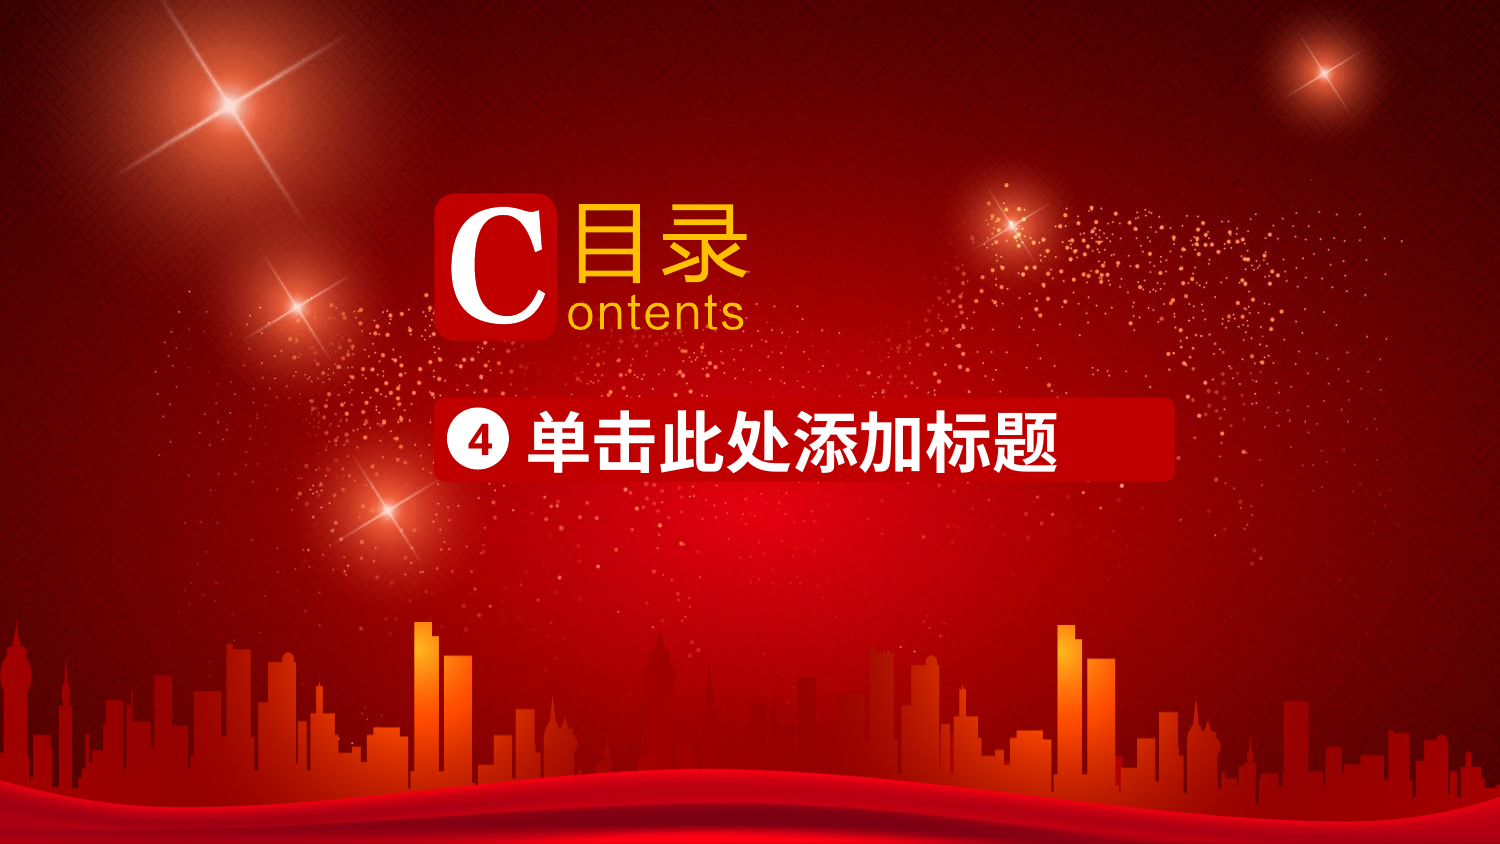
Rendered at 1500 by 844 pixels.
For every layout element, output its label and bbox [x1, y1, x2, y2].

picture [0, 0, 1500, 844]
text_box [446, 404, 509, 473]
